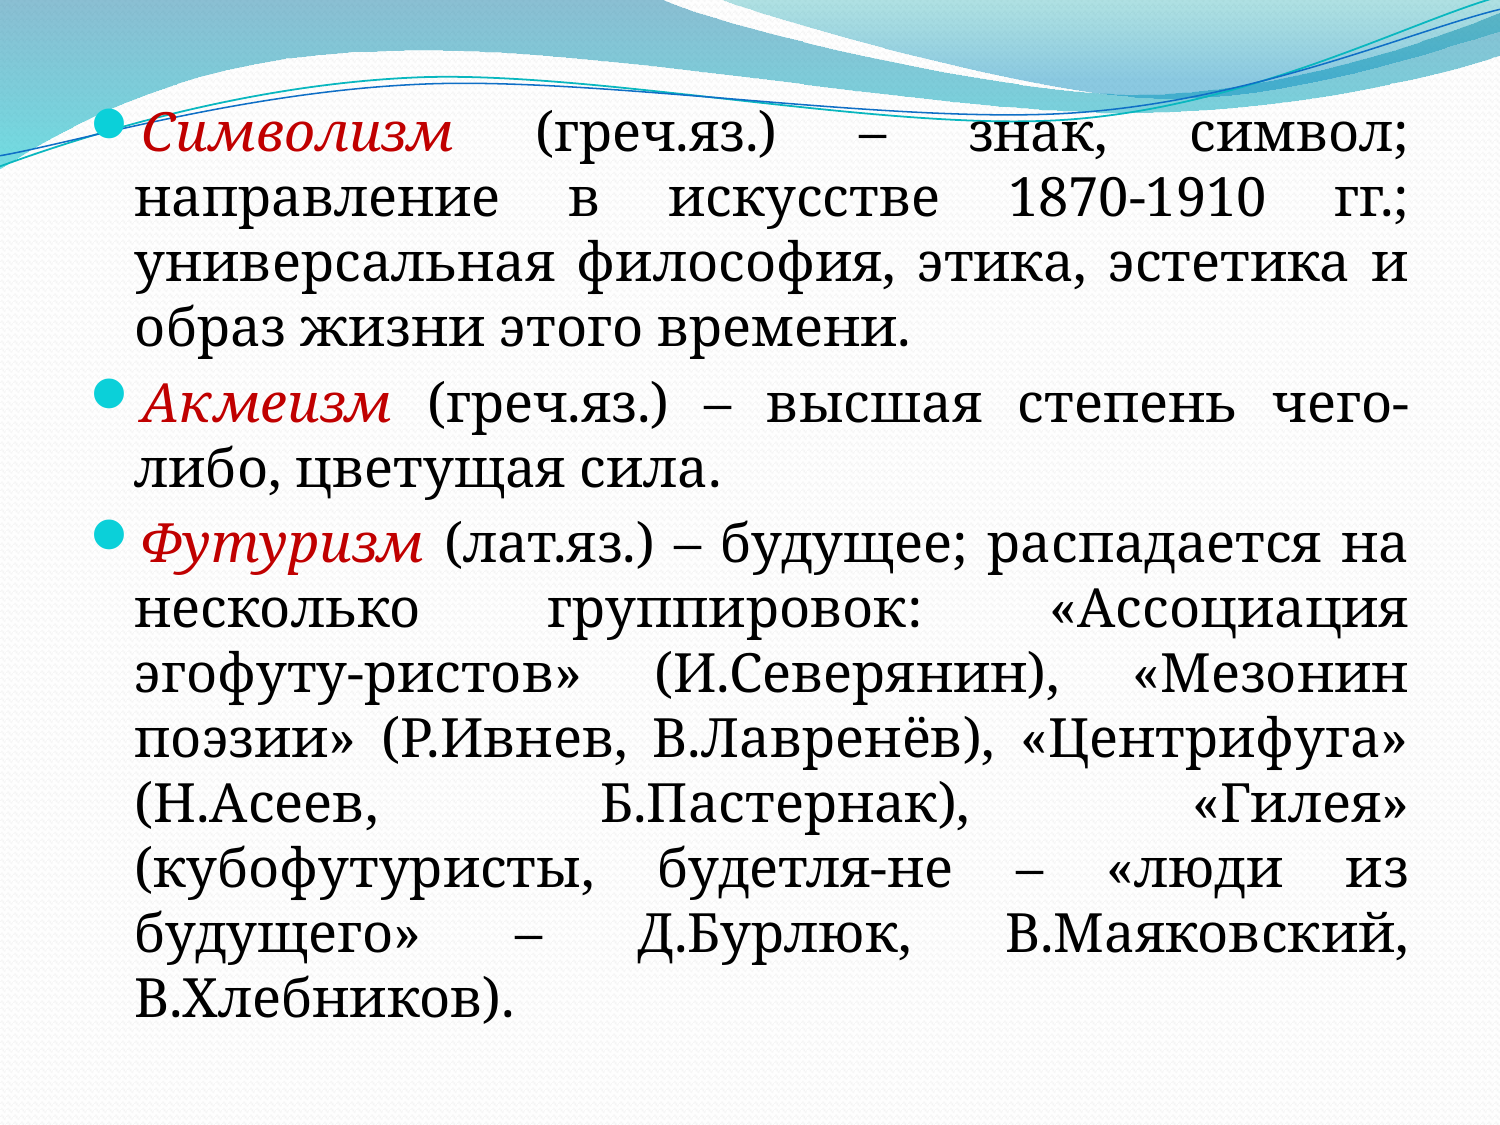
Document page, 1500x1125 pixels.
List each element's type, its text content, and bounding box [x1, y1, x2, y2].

list Символизм (греч.яз.) – знак, символ; направление в искусстве 1870-1910 гг.; универсальная философия, этика, эстетика и образ жизни этого времени. Акмеизм (греч.яз.) – высшая степень чего-либо, цветущая сила. Футуризм (лат.яз.) – будущее; распадается на несколько группировок: «Ассоциация эгофуту-ристов» (И.Северянин), «Мезонин поэзии» (Р.Ивнев, В.Лавренёв), «Центрифуга» (Н.Асеев, Б.Пастернак), «Гилея» (кубофутуристы, будетля-не – «люди из будущего» – Д.Бурлюк, В.Маяковский, В.Хлебников). [75, 90, 1425, 1038]
